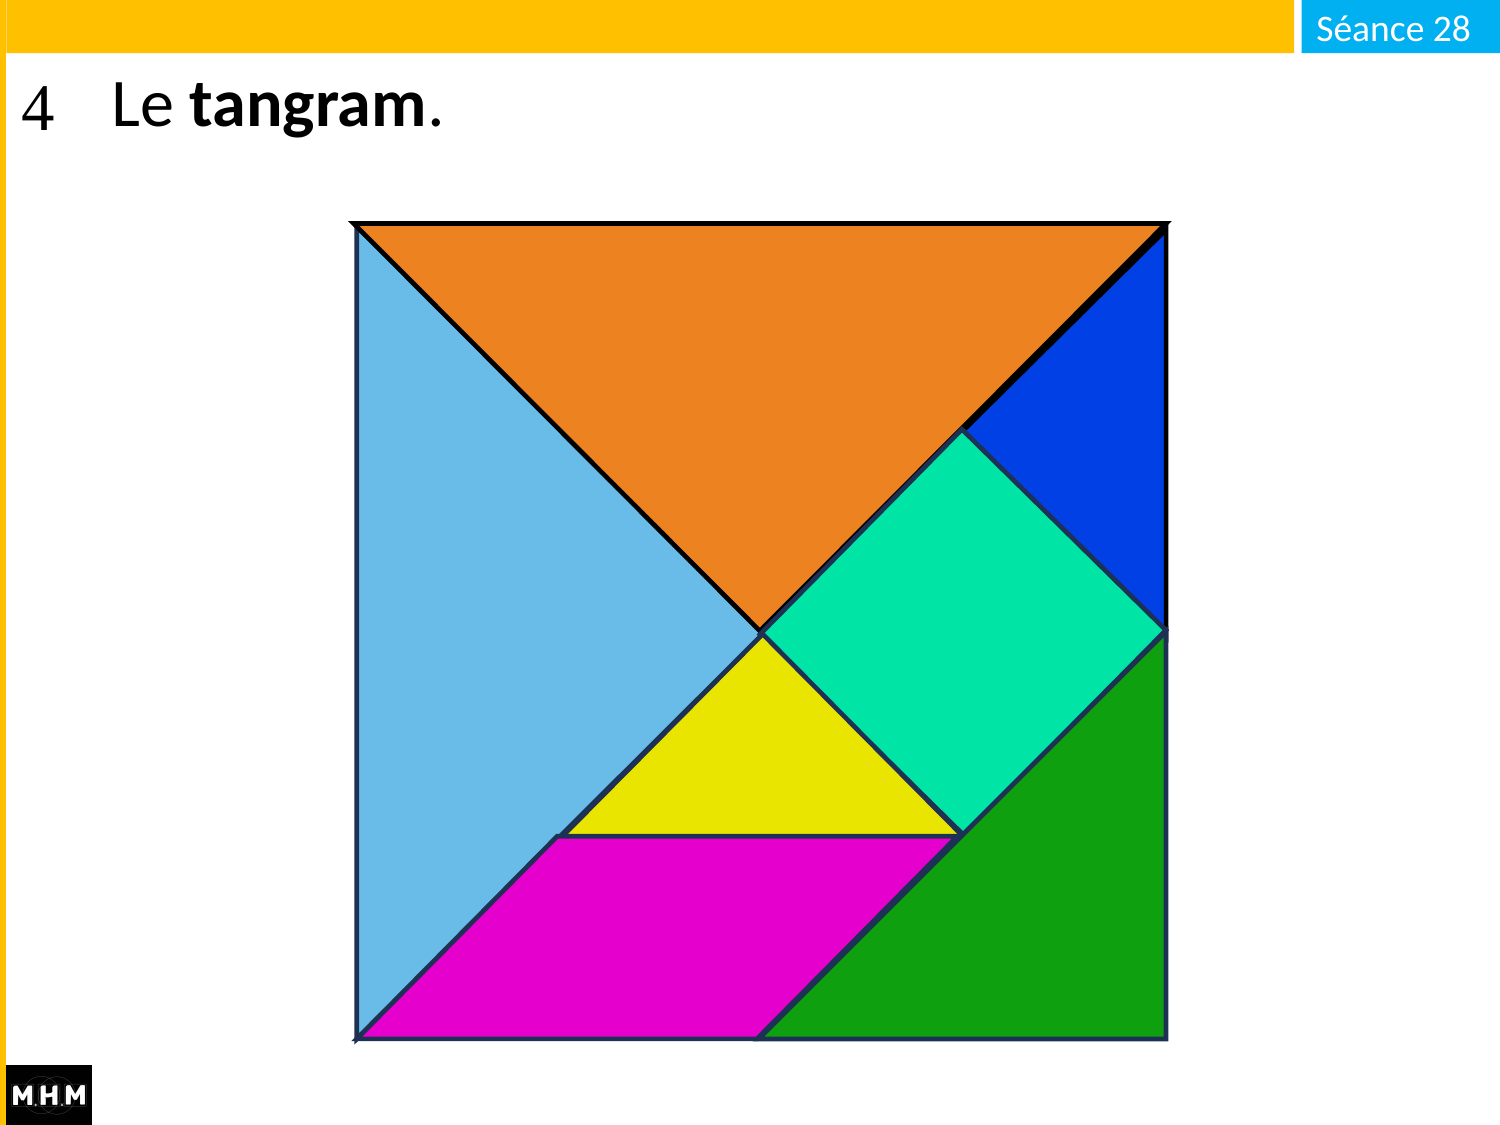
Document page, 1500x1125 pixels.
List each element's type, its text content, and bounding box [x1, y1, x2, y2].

text_box [756, 628, 1168, 1040]
text_box [354, 835, 959, 1040]
text_box [351, 222, 1169, 632]
text_box [964, 227, 1168, 628]
title Le tangram. [96, 60, 1391, 150]
picture [6, 1065, 92, 1125]
text_box [562, 632, 962, 835]
text_box [758, 427, 1166, 832]
text_box [355, 228, 759, 1038]
